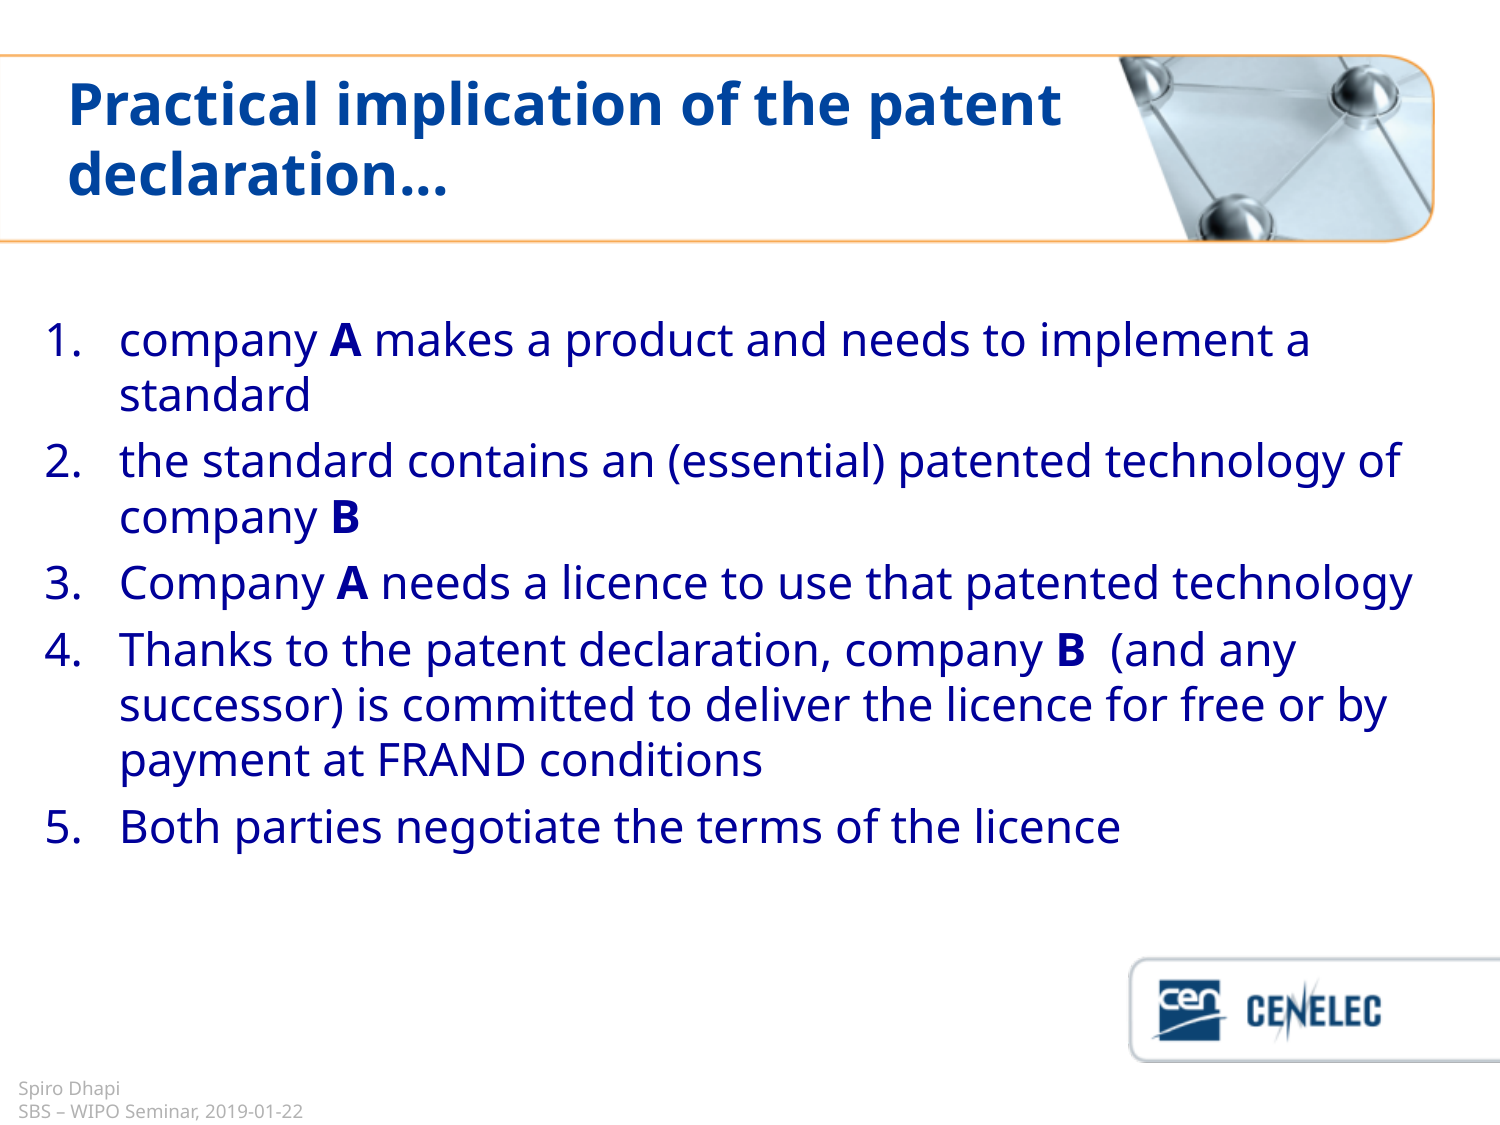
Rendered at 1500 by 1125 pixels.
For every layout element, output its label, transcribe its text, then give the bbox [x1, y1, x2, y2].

footer Spiro Dhapi SBS – WIPO Seminar, 2019-01-22 [3, 1069, 479, 1125]
picture [1113, 940, 1500, 1074]
title Practical implication of the patent declaration... [52, 42, 1197, 232]
list company A makes a product and needs to implement a standard the standard contains an (essential) patented technology of company B Company A needs a licence to use that patented technology Thanks to the patent declaration, company B (and any successor) is committed to deliver the licence for free or by payment at FRAND conditions Both parties negotiate the terms of the licence [29, 302, 1447, 906]
picture [0, 54, 1435, 244]
